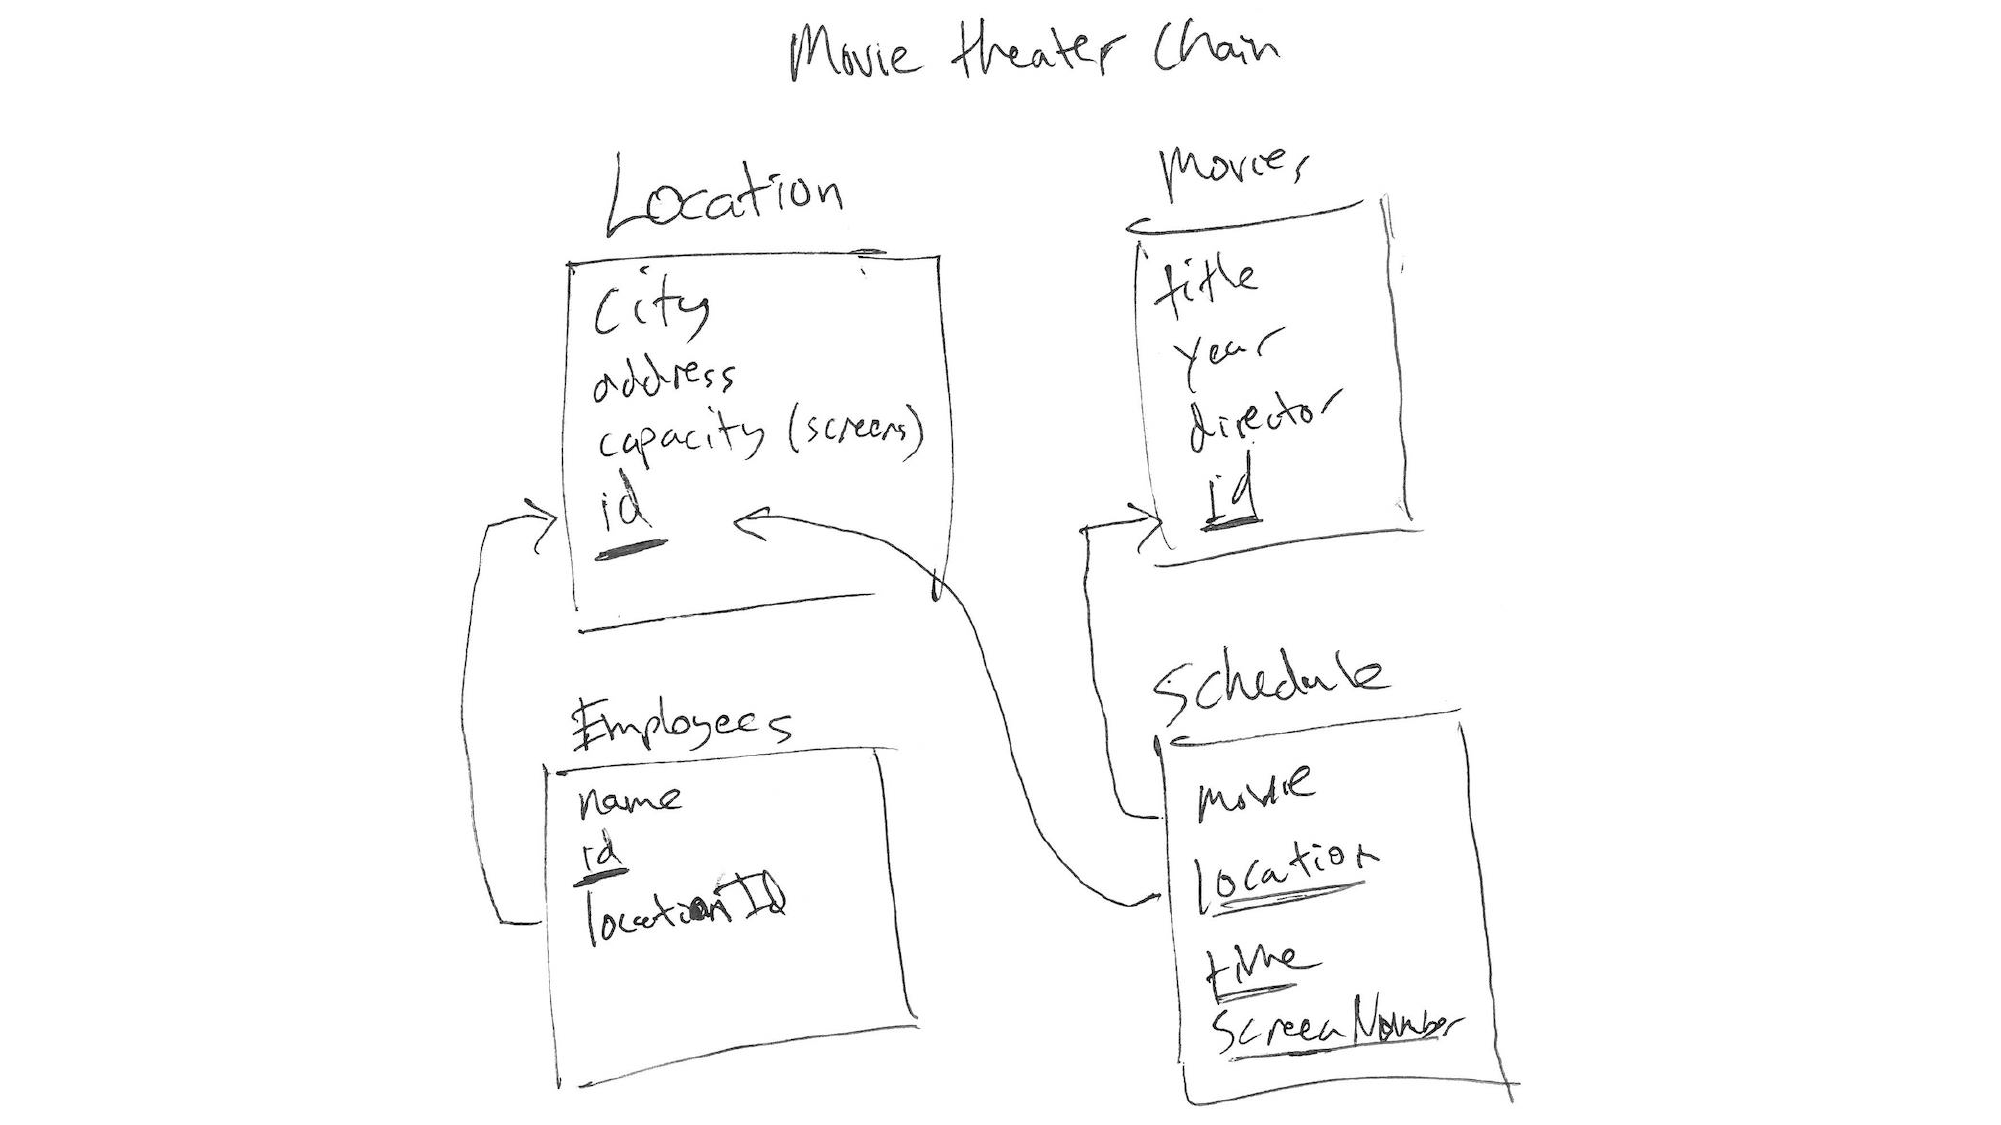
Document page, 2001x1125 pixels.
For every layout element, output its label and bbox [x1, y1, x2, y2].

picture [457, 0, 1540, 1122]
